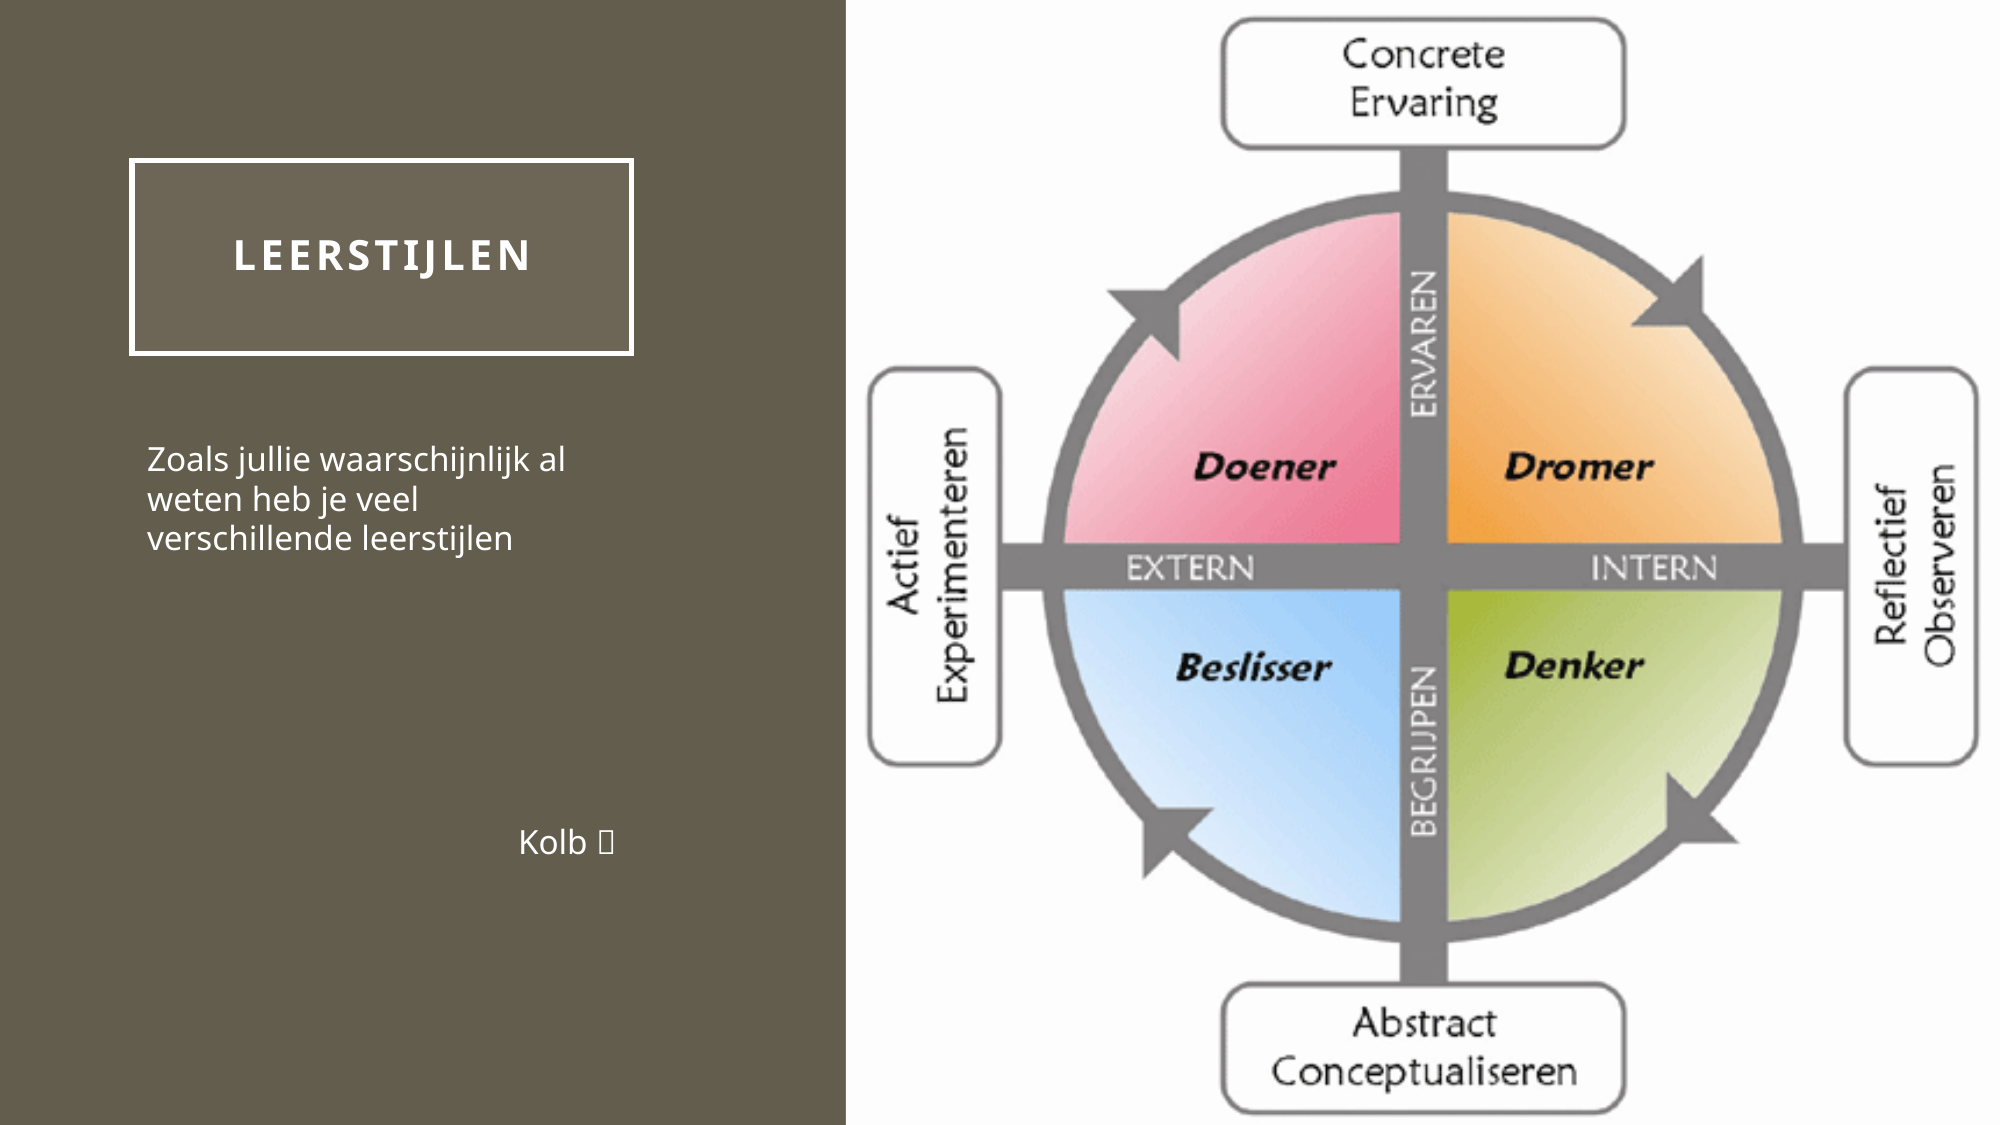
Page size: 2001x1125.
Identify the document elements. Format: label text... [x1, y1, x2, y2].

picture [845, 0, 2000, 1125]
list Zoals jullie waarschijnlijk al weten heb je veel verschillende leerstijlen Kolb  [131, 430, 632, 965]
title leerstijlen [129, 158, 634, 356]
